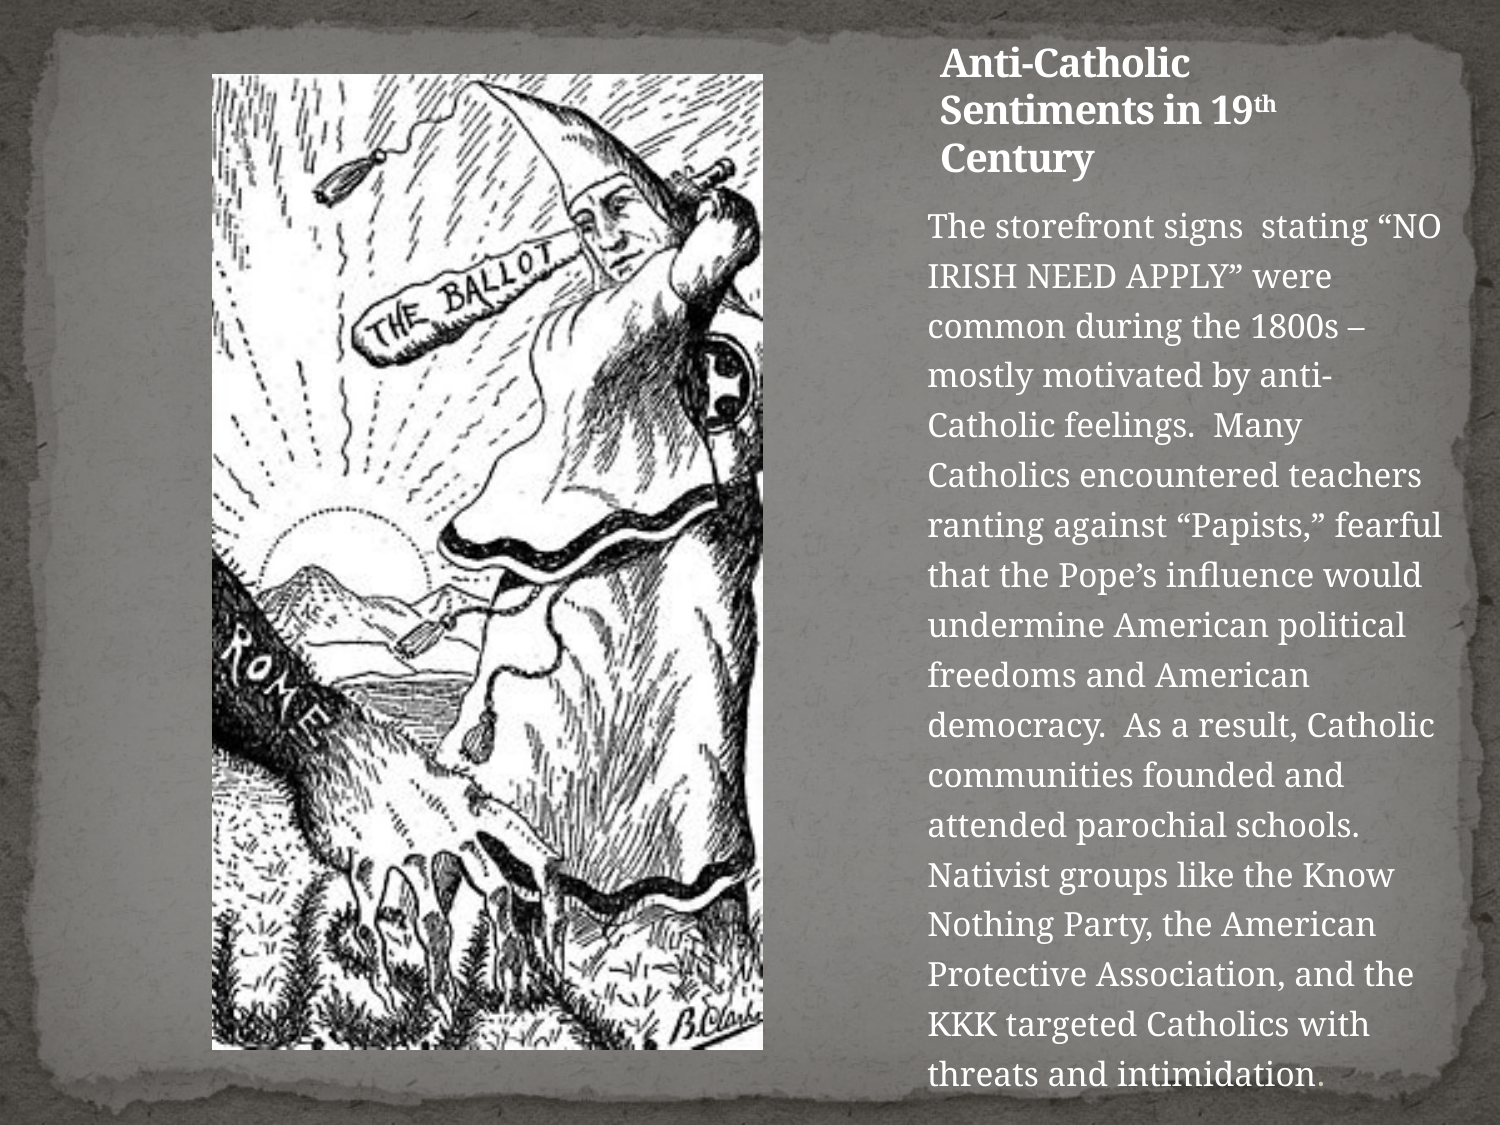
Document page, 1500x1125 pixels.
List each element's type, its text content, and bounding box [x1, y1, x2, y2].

title Anti-Catholic Sentiments in 19th Century [924, 49, 1413, 188]
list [214, 76, 761, 1048]
list The storefront signs stating “NO IRISH NEED APPLY” were common during the 1800s – mostly motivated by anti-Catholic feelings. Many Catholics encountered teachers ranting against “Papists,” fearful that the Pope’s influence would undermine American political freedoms and American democracy. As a result, Catholic communities founded and attended parochial schools. Nativist groups like the Know Nothing Party, the American Protective Association, and the KKK targeted Catholics with threats and intimidation. [912, 187, 1463, 1075]
